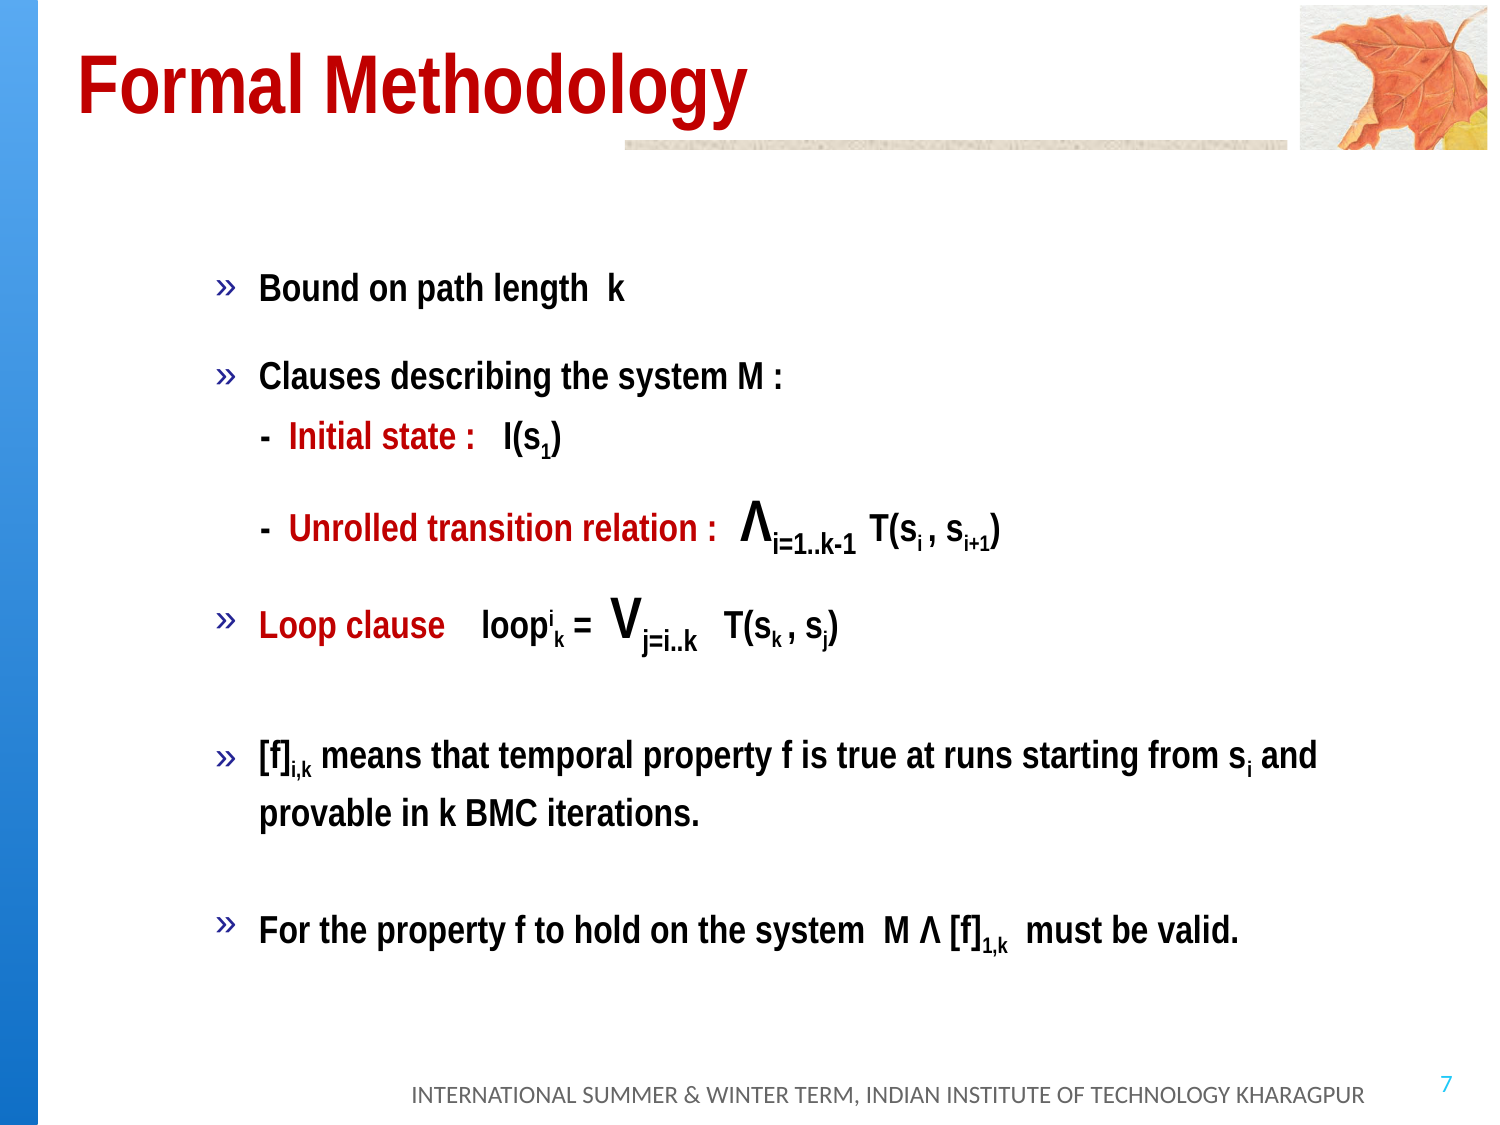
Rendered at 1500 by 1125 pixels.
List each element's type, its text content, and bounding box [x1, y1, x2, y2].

picture [624, 140, 1288, 150]
footer INTERNATIONAL SUMMER & WINTER TERM, INDIAN INSTITUTE OF TECHNOLOGY KHARAGPUR [206, 1074, 1382, 1113]
title Formal Methodology [62, 12, 1300, 138]
list Bound on path length k Clauses describing the system M : - Initial state : I(s1) - Unrolled transition relation : Λi=1..k-1 T(si , si+1) Loop clause loopik = Vj=i..k T(sk , sj) [f]i,k means that temporal property f is true at runs starting from si and provable in k BMC iterations. For the property f to hold on the system M Λ [f]1,k must be valid. [200, 249, 1425, 975]
slide_number 7 [1425, 1052, 1488, 1113]
